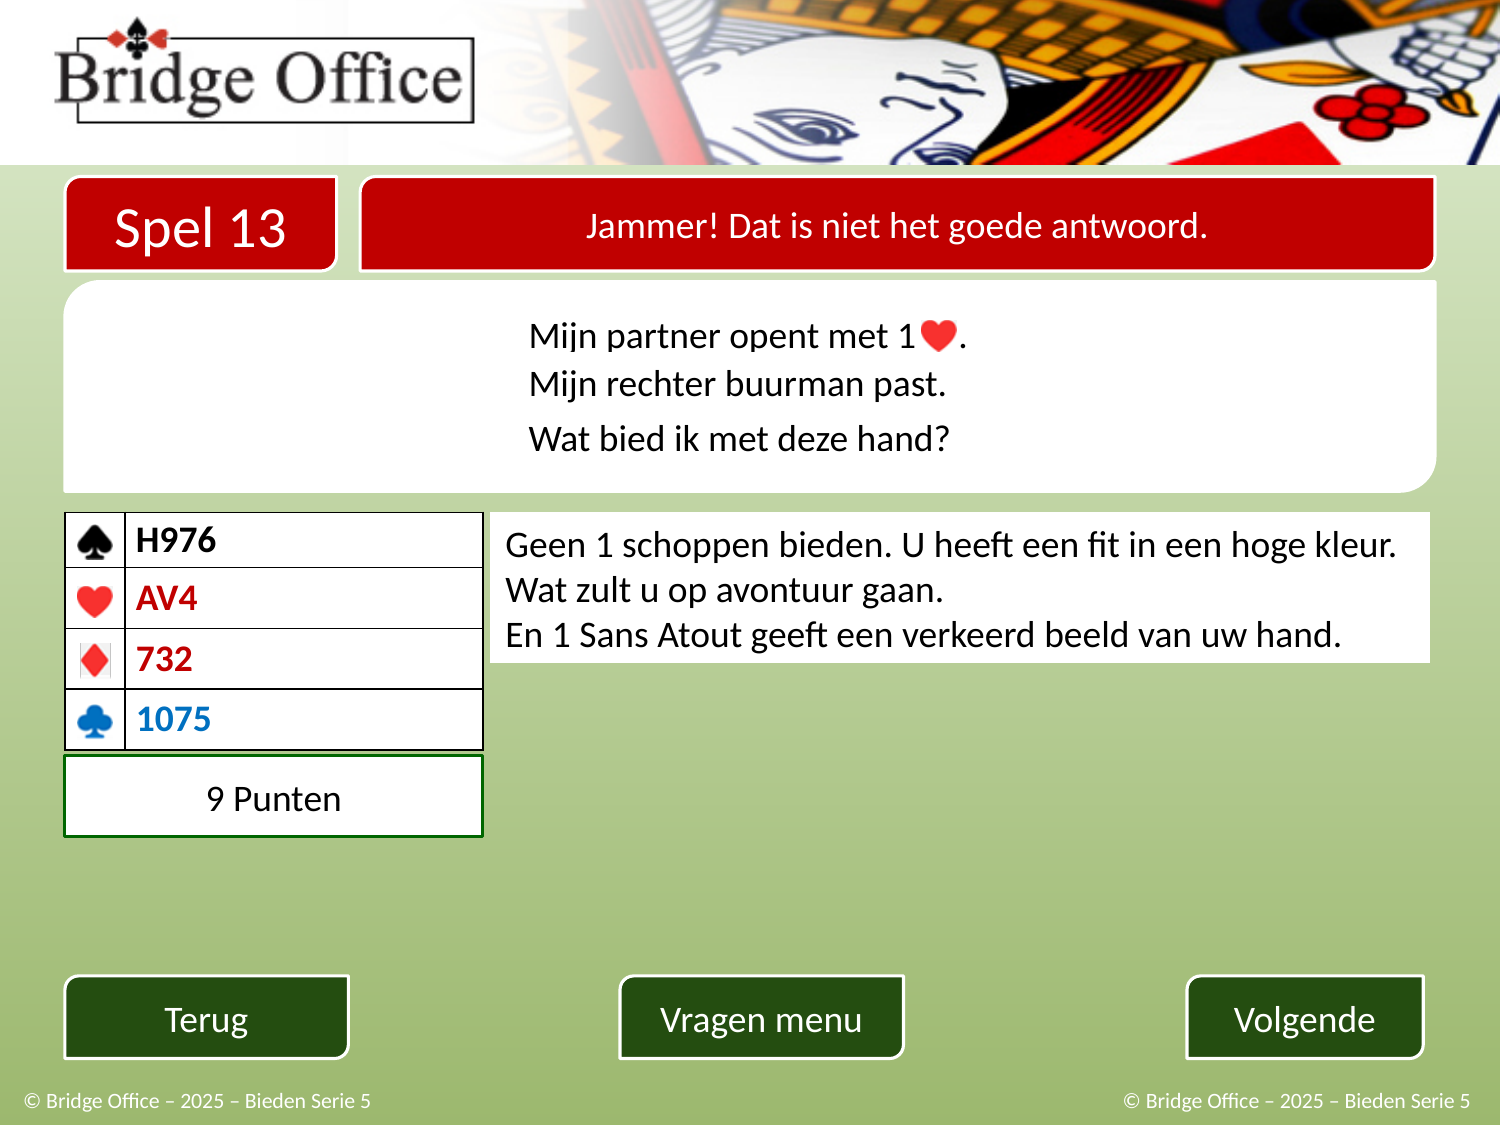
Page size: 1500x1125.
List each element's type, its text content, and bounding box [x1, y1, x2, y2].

text_box Volgende [1185, 974, 1425, 1061]
text_box Geen 1 schoppen bieden. U heeft een fit in een hoge kleur. Wat zult u op avontuur gaan. En 1 Sans Atout geeft een verkeerd beeld van uw hand. [490, 512, 1430, 663]
text_box Jammer! Dat is niet het goede antwoord. [358, 179, 1437, 273]
text_box Wat bied ik met deze hand? [513, 406, 987, 467]
table_cell AV4 [126, 568, 482, 628]
table_cell 732 [126, 629, 482, 688]
table_cell [66, 629, 124, 688]
table_header [66, 513, 124, 567]
picture [77, 585, 113, 618]
text_box Vragen menu [618, 974, 906, 1061]
text_box © Bridge Office – 2025 – Bieden Serie 5 [1107, 1079, 1500, 1121]
text_box Spel 13 [63, 179, 339, 273]
picture [77, 643, 113, 679]
picture [77, 524, 113, 561]
picture [77, 703, 113, 740]
table_cell 1075 [126, 690, 482, 749]
table_header H976 [126, 513, 482, 567]
text_box Mijn rechter buurman past. [513, 352, 987, 406]
text_box [63, 280, 1437, 493]
picture [0, 0, 1500, 166]
table_cell [66, 568, 124, 628]
picture [920, 320, 957, 353]
table_cell [66, 690, 124, 749]
text_box © Bridge Office – 2025 – Bieden Serie 5 [8, 1079, 393, 1121]
text_box 9 Punten [63, 754, 484, 838]
text_box Mijn partner opent met 1 . [513, 303, 1022, 364]
text_box Terug [63, 974, 350, 1061]
